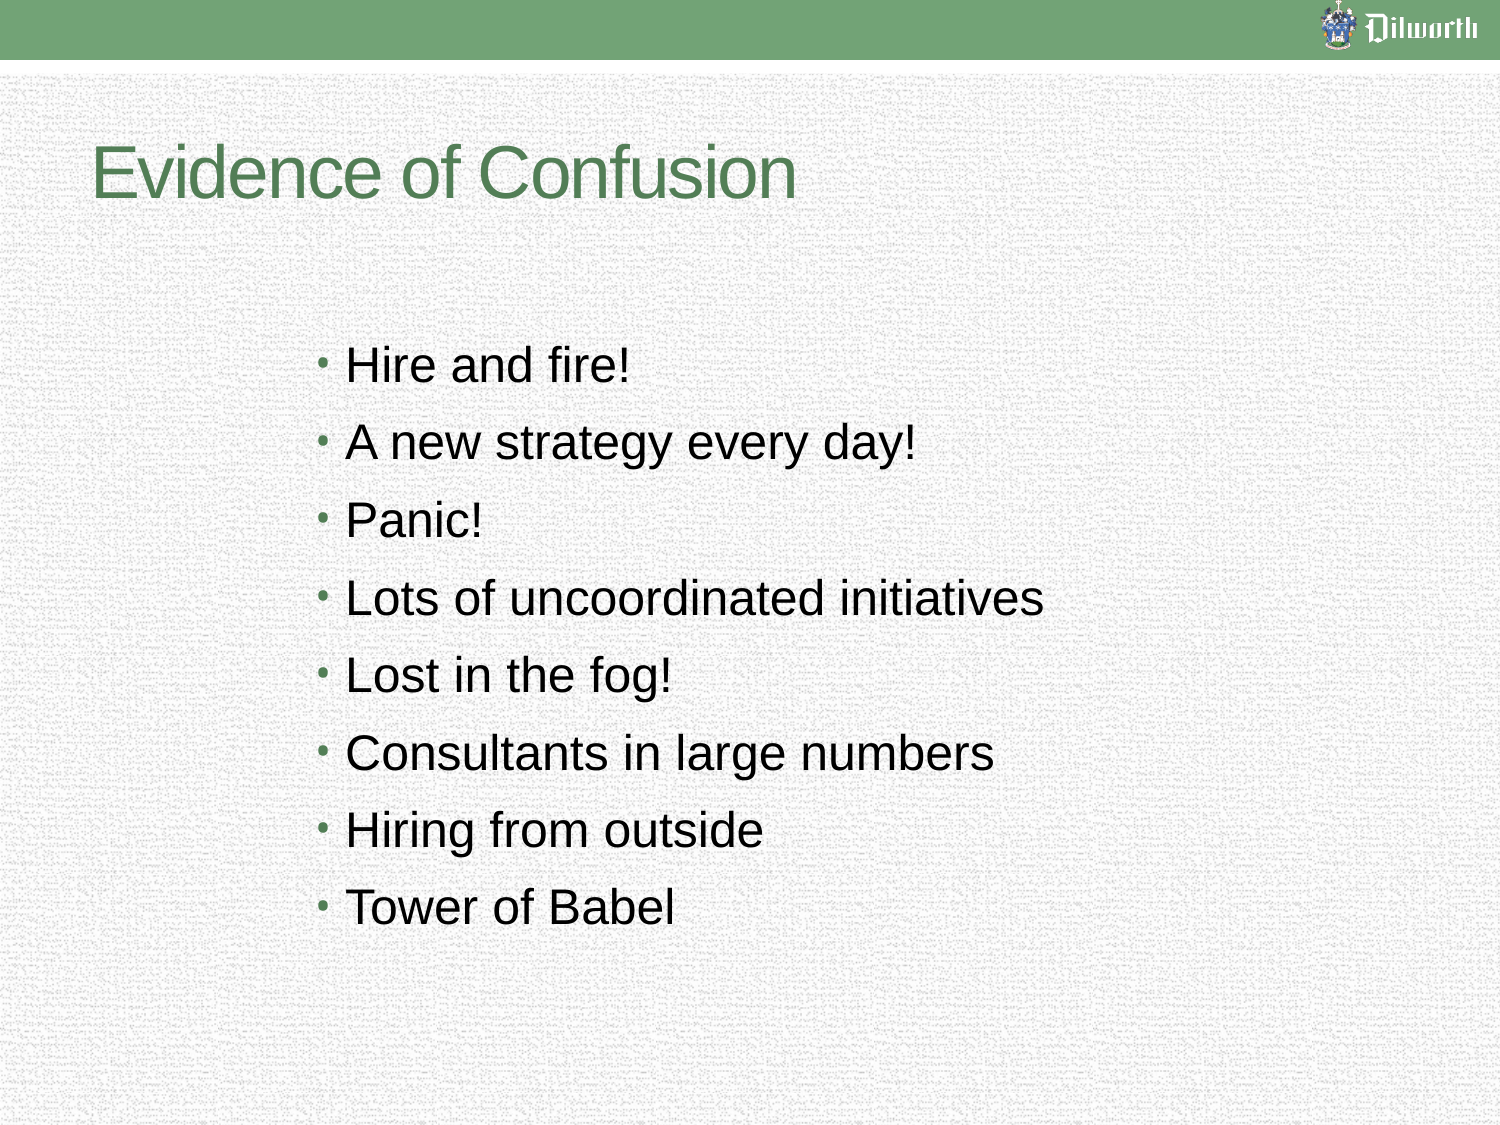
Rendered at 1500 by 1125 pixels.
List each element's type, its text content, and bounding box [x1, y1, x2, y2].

list Hire and fire! A new strategy every day! Panic! Lots of uncoordinated initiatives Lost in the fog! Consultants in large numbers Hiring from outside Tower of Babel [300, 324, 1224, 1038]
title Evidence of Confusion [75, 87, 1425, 250]
picture [1304, 0, 1492, 65]
